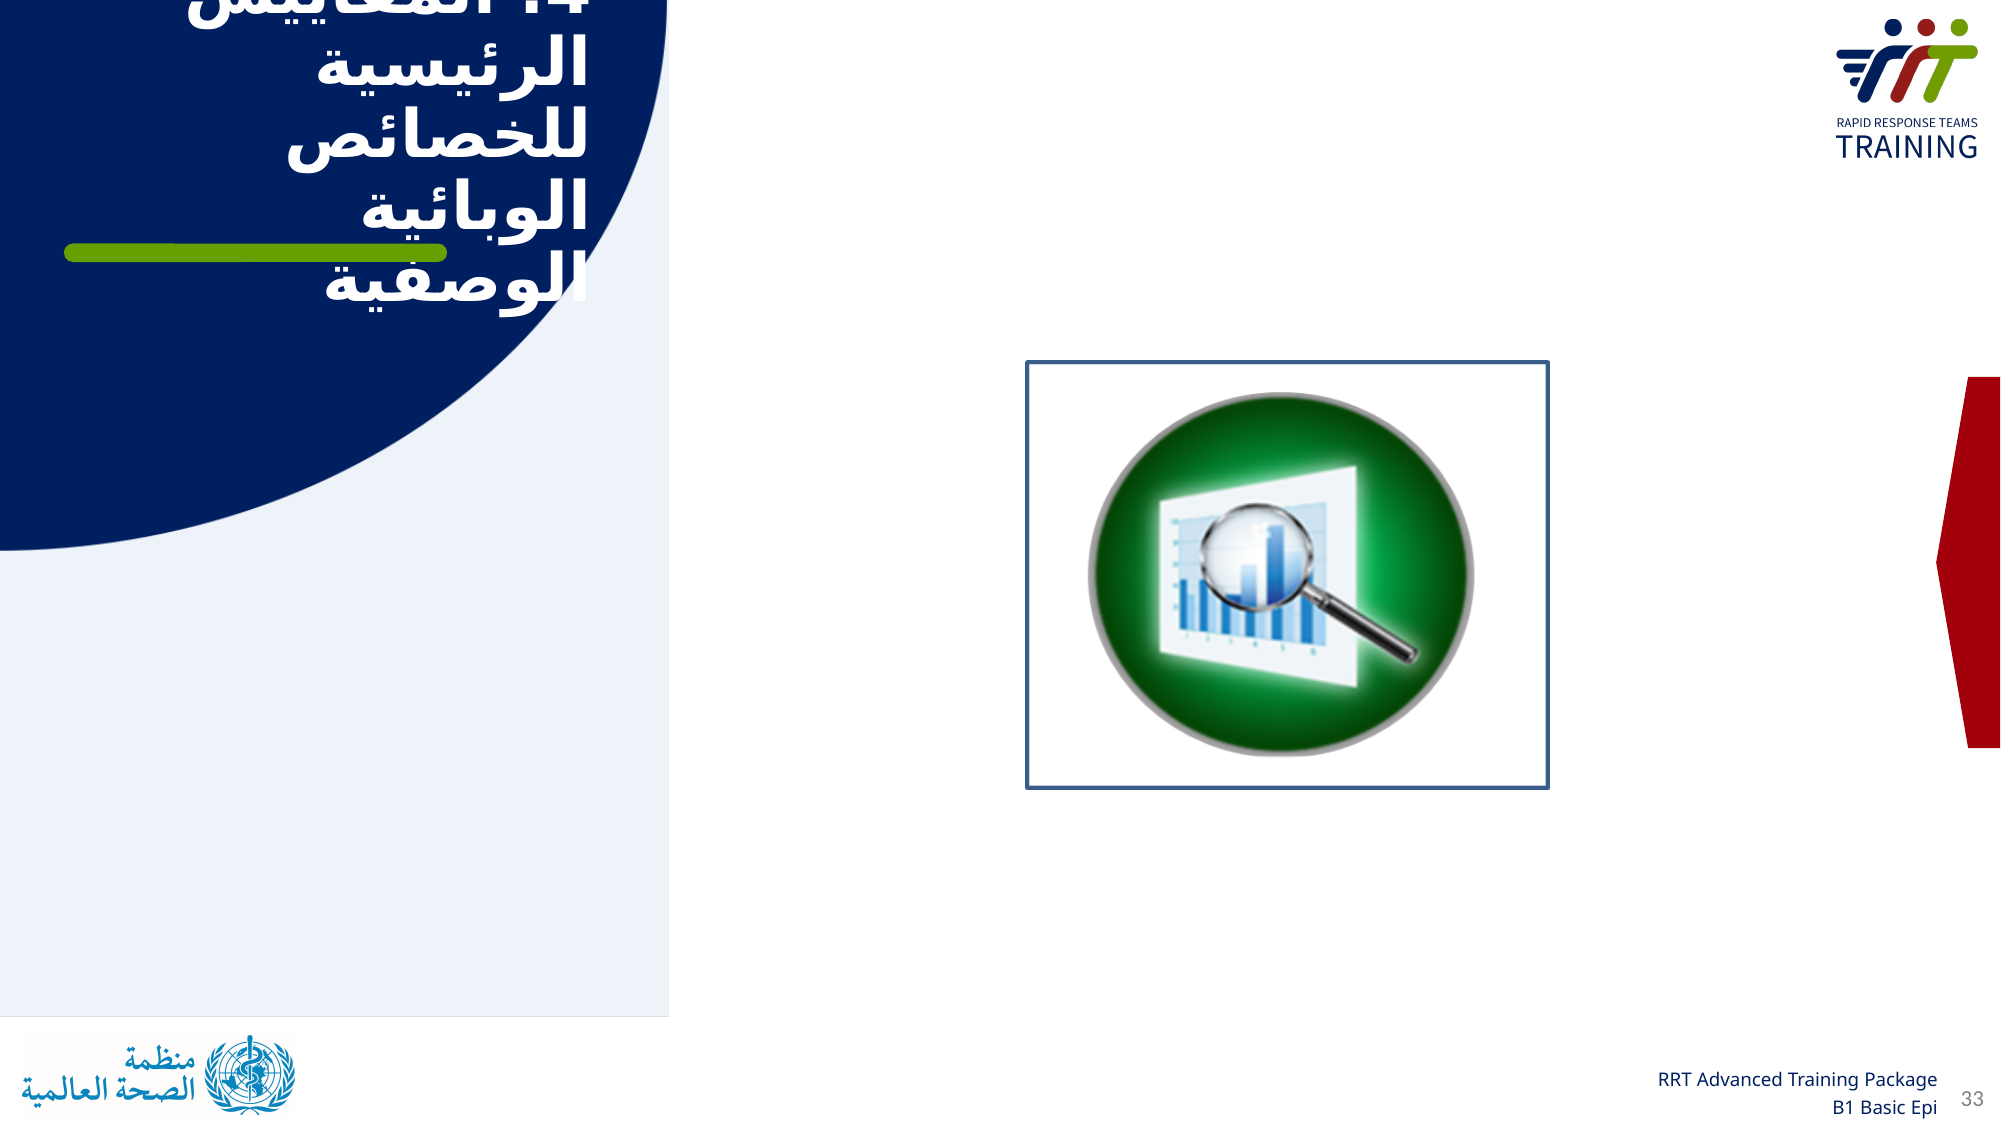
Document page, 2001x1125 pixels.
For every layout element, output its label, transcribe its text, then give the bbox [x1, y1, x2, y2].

picture [0, 0, 669, 1018]
picture [1024, 360, 1551, 790]
picture [1835, 19, 1978, 167]
text_box [63, 243, 448, 263]
picture [22, 1035, 295, 1115]
title 4. المقاييس الرئيسية للخصائص الوبائية الوصفية [63, 27, 600, 245]
picture [252, 1050, 258, 1059]
